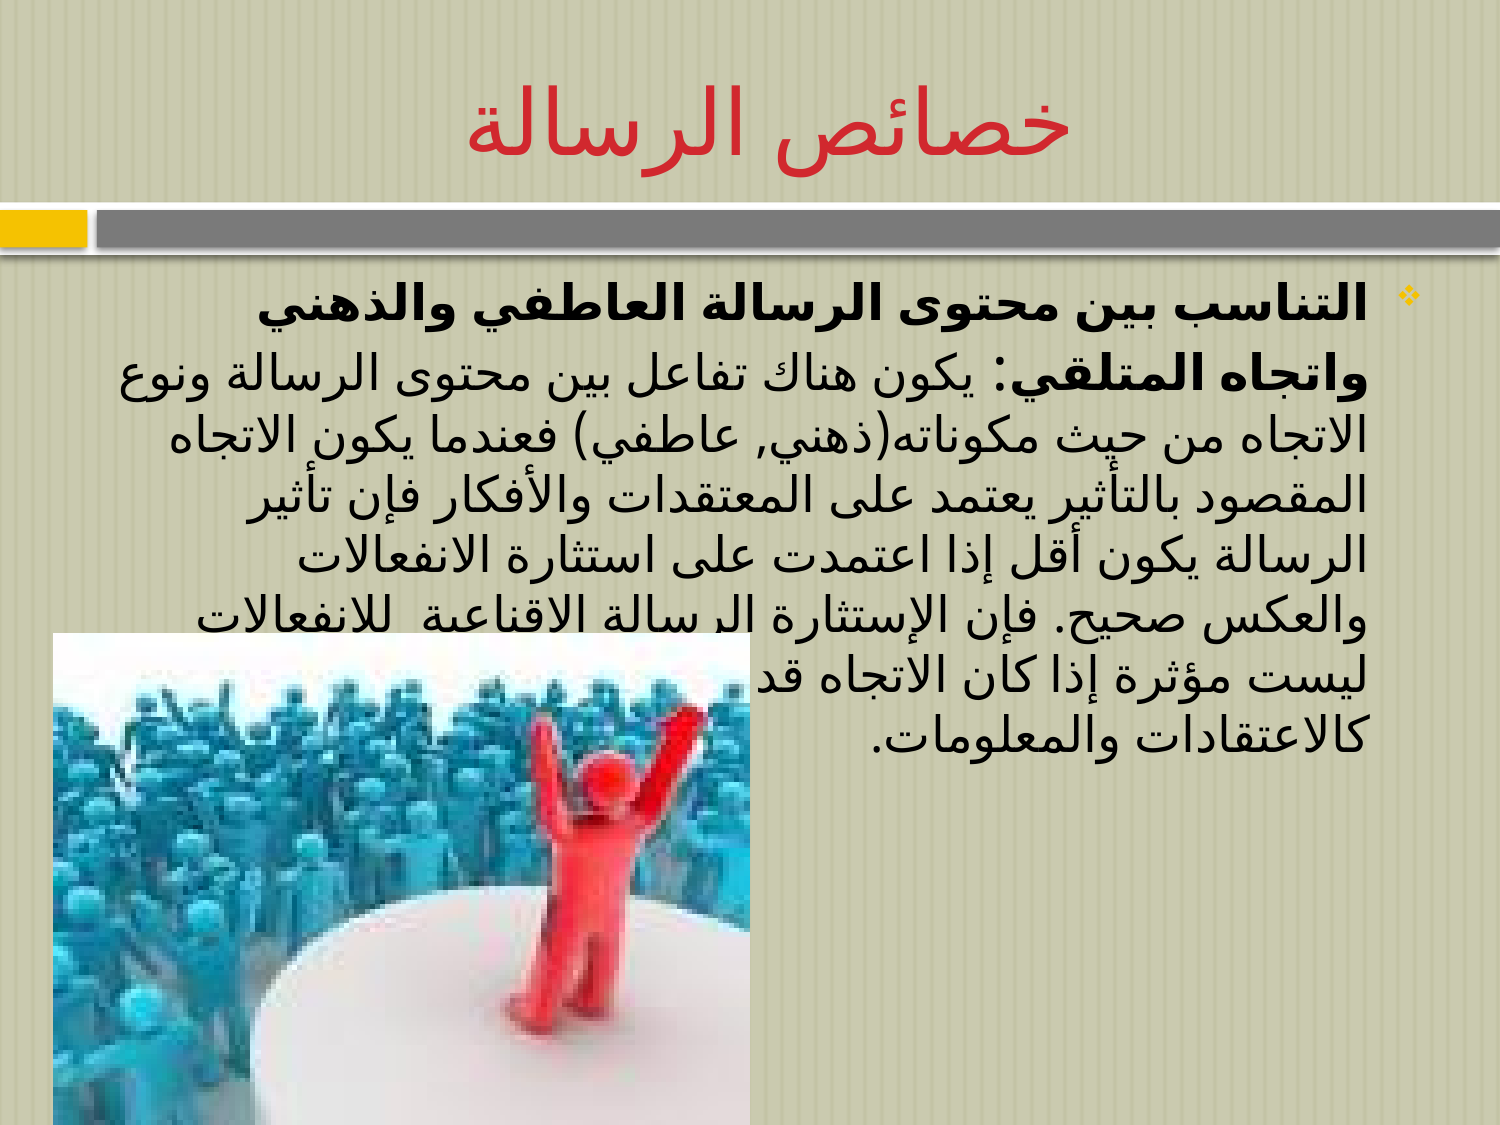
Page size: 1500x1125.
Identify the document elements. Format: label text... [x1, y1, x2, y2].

picture [52, 633, 751, 1125]
title خصائص الرسالة [100, 37, 1438, 200]
list التناسب بين محتوى الرسالة العاطفي والذهني واتجاه المتلقي: يكون هناك تفاعل بين محتوى الرسالة ونوع الاتجاه من حيث مكوناته(ذهني, عاطفي) فعندما يكون الاتجاه المقصود بالتأثير يعتمد على المعتقدات والأفكار فإن تأثير الرسالة يكون أقل إذا اعتمدت على استثارة الانفعالات والعكس صحيح. فإن الإستثارة الرسالة الاقناعية للانفعالات ليست مؤثرة إذا كان الاتجاه قد بني على مكونات ذهنية كالاعتقادات والمعلومات. [100, 262, 1438, 1000]
